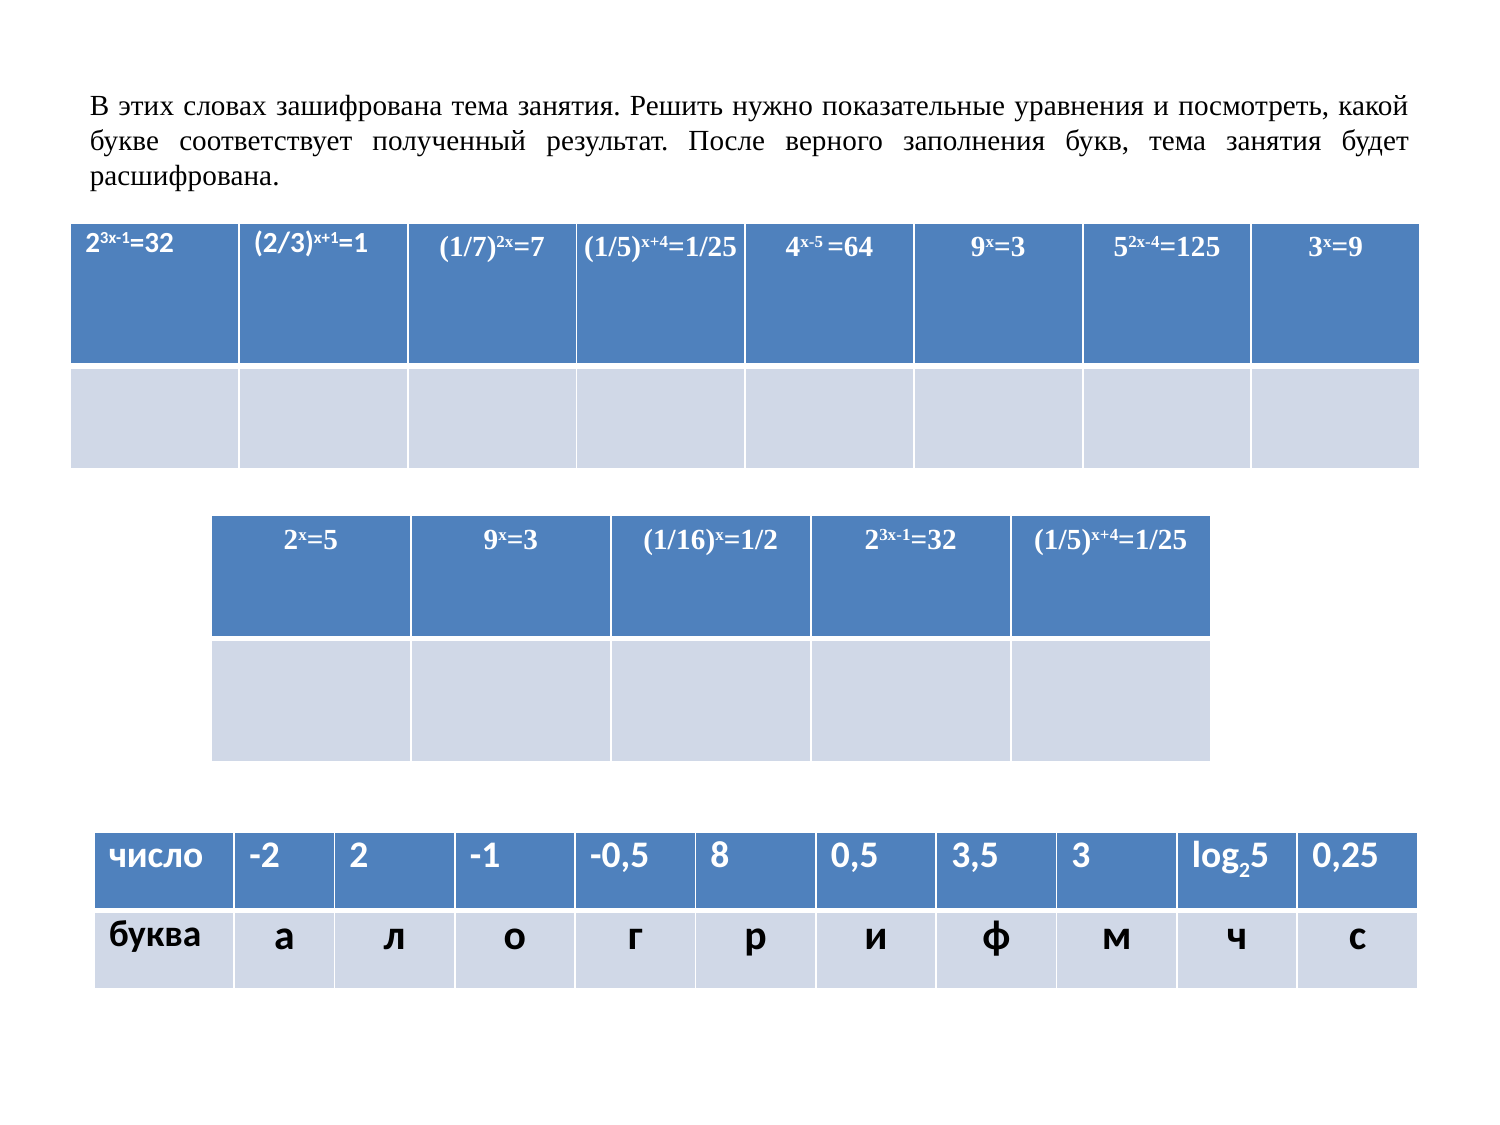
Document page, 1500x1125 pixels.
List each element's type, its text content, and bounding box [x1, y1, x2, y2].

table_cell [212, 641, 410, 761]
table_cell ч [1178, 913, 1296, 988]
table_cell л [335, 913, 454, 988]
table_cell а [235, 913, 334, 988]
title В этих словах зашифрована тема занятия. Решить нужно показательные уравнения и посмотреть, какой букве соответствует полученный результат. После верного заполнения букв, тема занятия будет расшифрована. [75, 45, 1425, 233]
table_cell буква [95, 913, 233, 988]
table_header 9х=3 [412, 516, 610, 636]
table_cell [812, 641, 1010, 761]
table_header 23х-1=32 [71, 224, 238, 363]
table_cell м [1057, 913, 1176, 988]
table_header (1/5)х+4=1/25 [577, 224, 744, 363]
table_header -0,5 [576, 833, 695, 908]
table_cell [412, 641, 610, 761]
table_cell [240, 369, 407, 468]
table_header (1/16)х=1/2 [612, 516, 810, 636]
table_cell ф [937, 913, 1056, 988]
table_cell с [1298, 913, 1417, 988]
table_header (1/5)х+4=1/25 [1012, 516, 1210, 636]
table_header 23х-1=32 [812, 516, 1010, 636]
table_header 2х=5 [212, 516, 410, 636]
table_cell о [456, 913, 574, 988]
table_cell р [696, 913, 815, 988]
table_header -1 [456, 833, 574, 908]
table_header -2 [235, 833, 334, 908]
table_header log25 [1178, 833, 1296, 908]
table_cell [746, 369, 913, 468]
table_header (2/3)х+1=1 [240, 224, 407, 363]
table_header 3х=9 [1252, 224, 1419, 363]
table_cell г [576, 913, 695, 988]
table_header 8 [696, 833, 815, 908]
table_cell [577, 369, 744, 468]
table_cell [1084, 369, 1250, 468]
table_cell [612, 641, 810, 761]
table_header 9х=3 [915, 224, 1082, 363]
table_header 52х-4=125 [1084, 224, 1250, 363]
table_header 3,5 [937, 833, 1056, 908]
table_header 0,5 [817, 833, 935, 908]
table_header число [95, 833, 233, 908]
table_header 3 [1057, 833, 1176, 908]
table_header 0,25 [1298, 833, 1417, 908]
table_header 4х-5 =64 [746, 224, 913, 363]
table_cell [1012, 641, 1210, 761]
table_cell [409, 369, 576, 468]
table_cell и [817, 913, 935, 988]
table_header 2 [335, 833, 454, 908]
table_cell [1252, 369, 1419, 468]
table_cell [71, 369, 238, 468]
table_header (1/7)2х=7 [409, 224, 576, 363]
table_cell [915, 369, 1082, 468]
